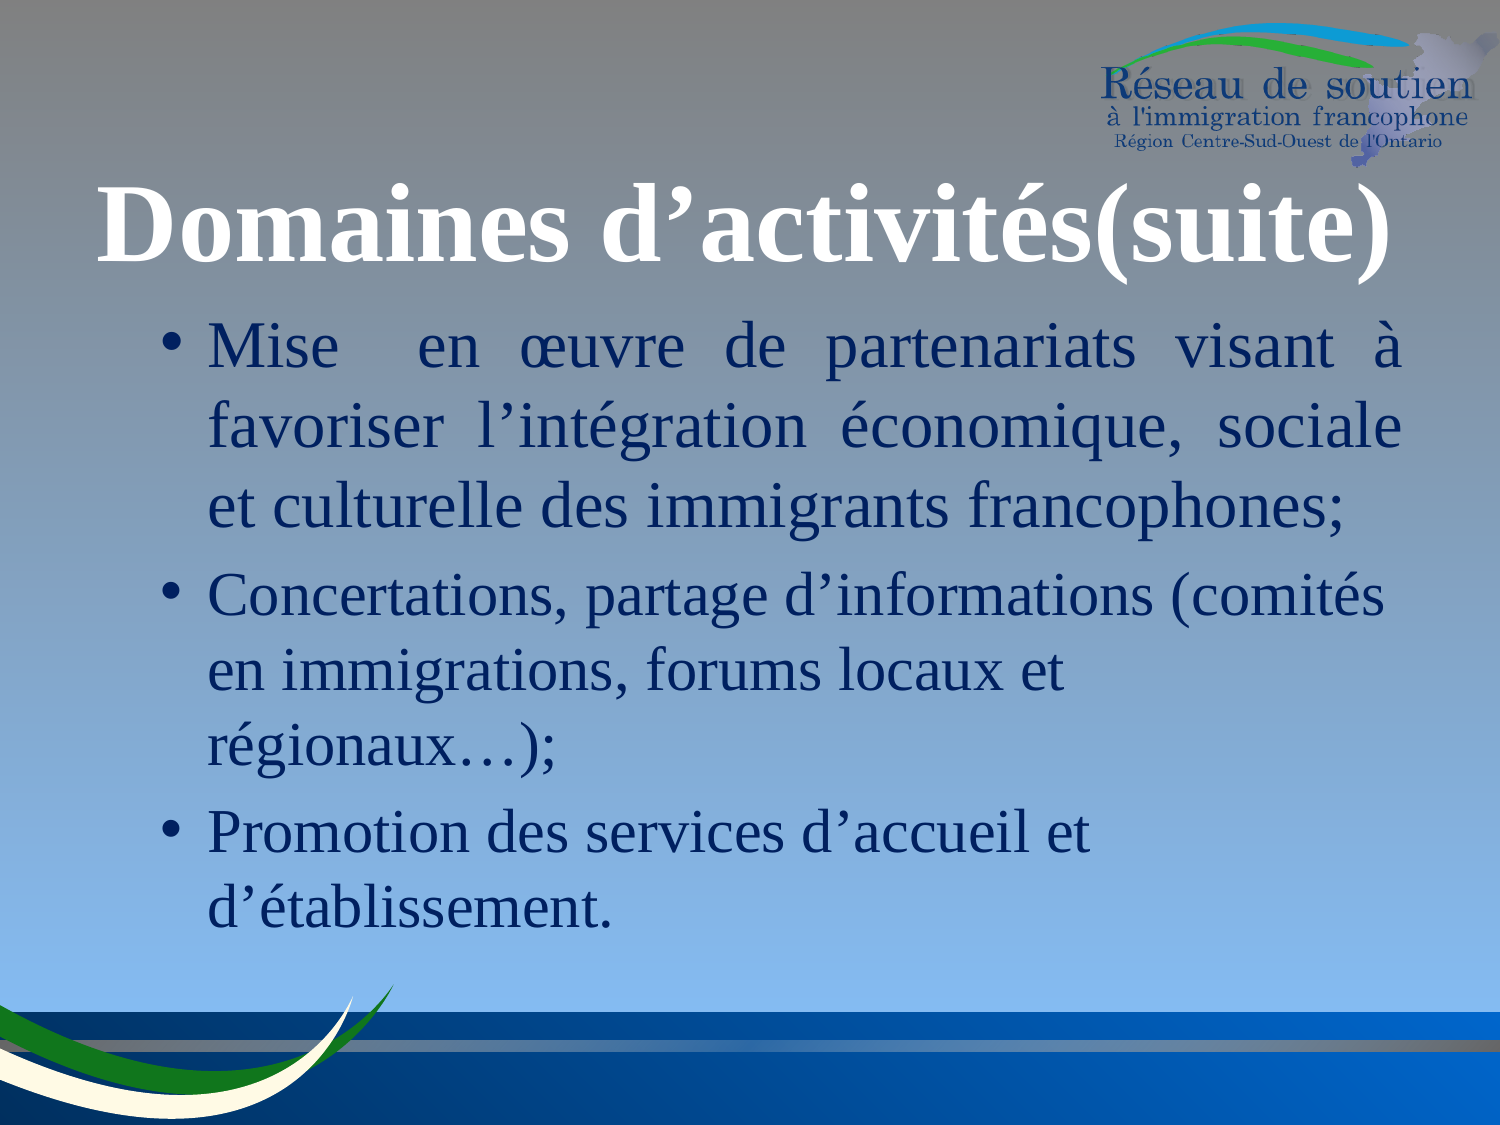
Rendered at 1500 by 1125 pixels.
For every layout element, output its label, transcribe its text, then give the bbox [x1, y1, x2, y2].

title Domaines d’activités(suite) [70, 116, 1421, 292]
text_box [0, 984, 394, 1125]
list Mise en œuvre de partenariats visant à favoriser l’intégration économique, sociale et culturelle des immigrants francophones; Concertations, partage d’informations (comités en immigrations, forums locaux et régionaux…); Promotion des services d’accueil et d’établissement. [70, 292, 1421, 997]
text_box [398, 1012, 1500, 1125]
picture [1101, 23, 1500, 169]
